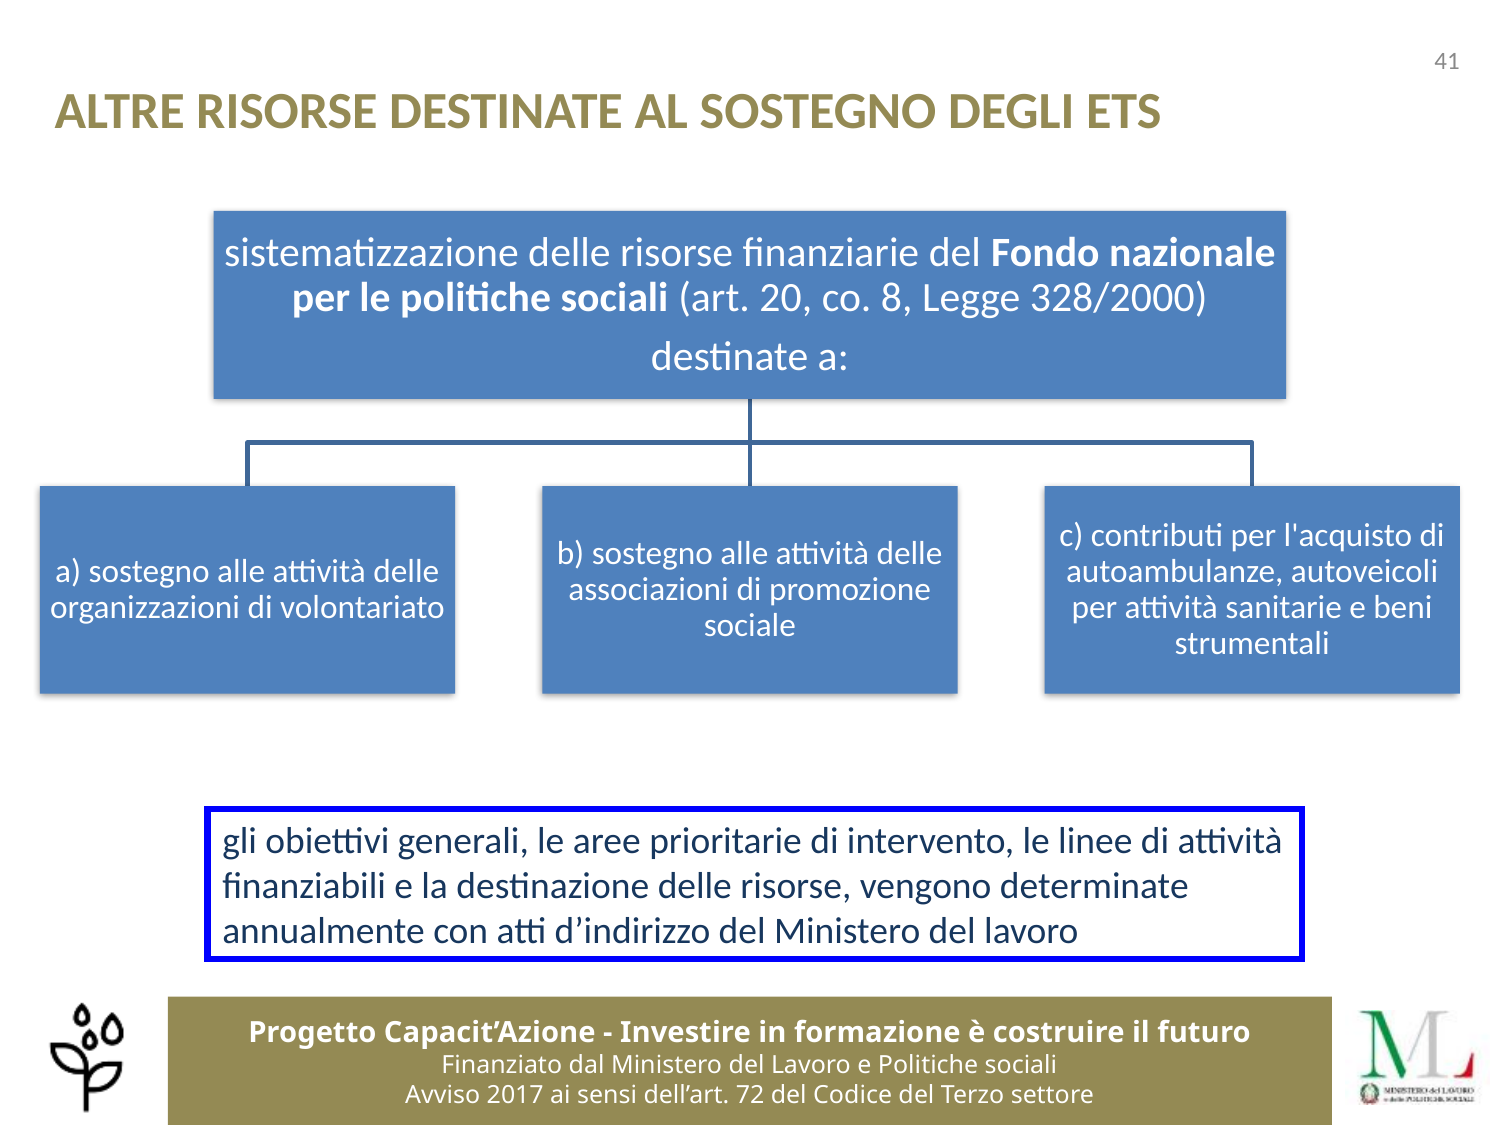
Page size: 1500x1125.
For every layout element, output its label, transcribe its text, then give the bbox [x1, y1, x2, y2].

text_box Progetto Capacit’Azione - Investire in formazione è costruire il futuro Finanziato dal Ministero del Lavoro e Politiche sociali Avviso 2017 ai sensi dell’art. 72 del Codice del Terzo settore [166, 994, 1334, 1125]
text_box ALTRE RISORSE DESTINATE AL SOSTEGNO DEGLI ETS [39, 69, 1194, 117]
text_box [39, 118, 1461, 787]
text_box gli obiettivi generali, le aree prioritarie di intervento, le linee di attività finanziabili e la destinazione delle risorse, vengono determinate annualmente con atti d’indirizzo del Ministero del lavoro [207, 809, 1303, 959]
slide_number 41 [1124, 29, 1475, 90]
picture [47, 1002, 129, 1113]
picture [1345, 1009, 1491, 1106]
